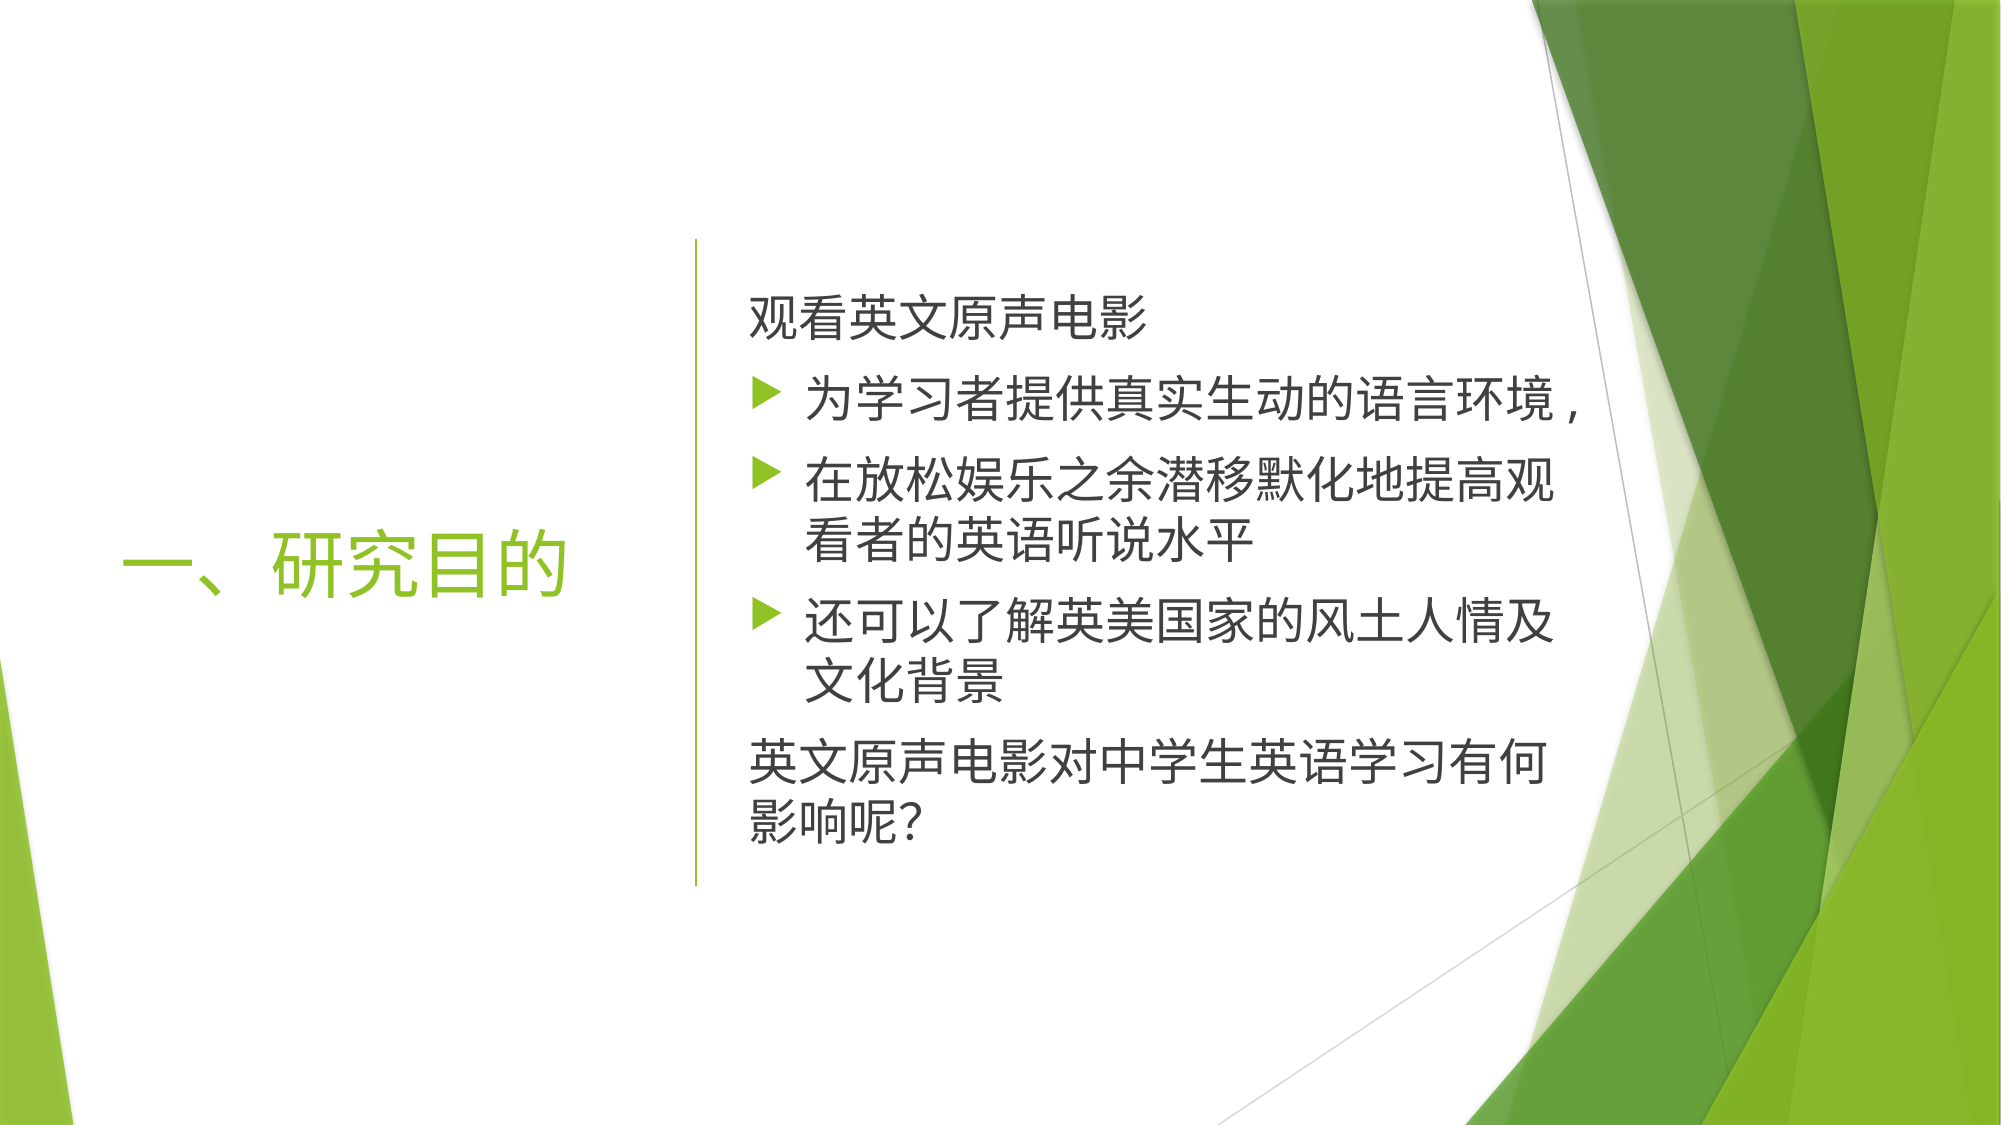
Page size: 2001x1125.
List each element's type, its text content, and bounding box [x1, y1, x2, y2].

title 一、研究目的 [105, 133, 658, 991]
list 观看英文原声电影 为学习者提供真实生动的语言环境, 在放松娱乐之余潜移默化地提高观看者的英语听说水平 还可以了解英美国家的风土人情及文化背景 英文原声电影对中学生英语学习有何影响呢？ [733, 139, 1589, 997]
